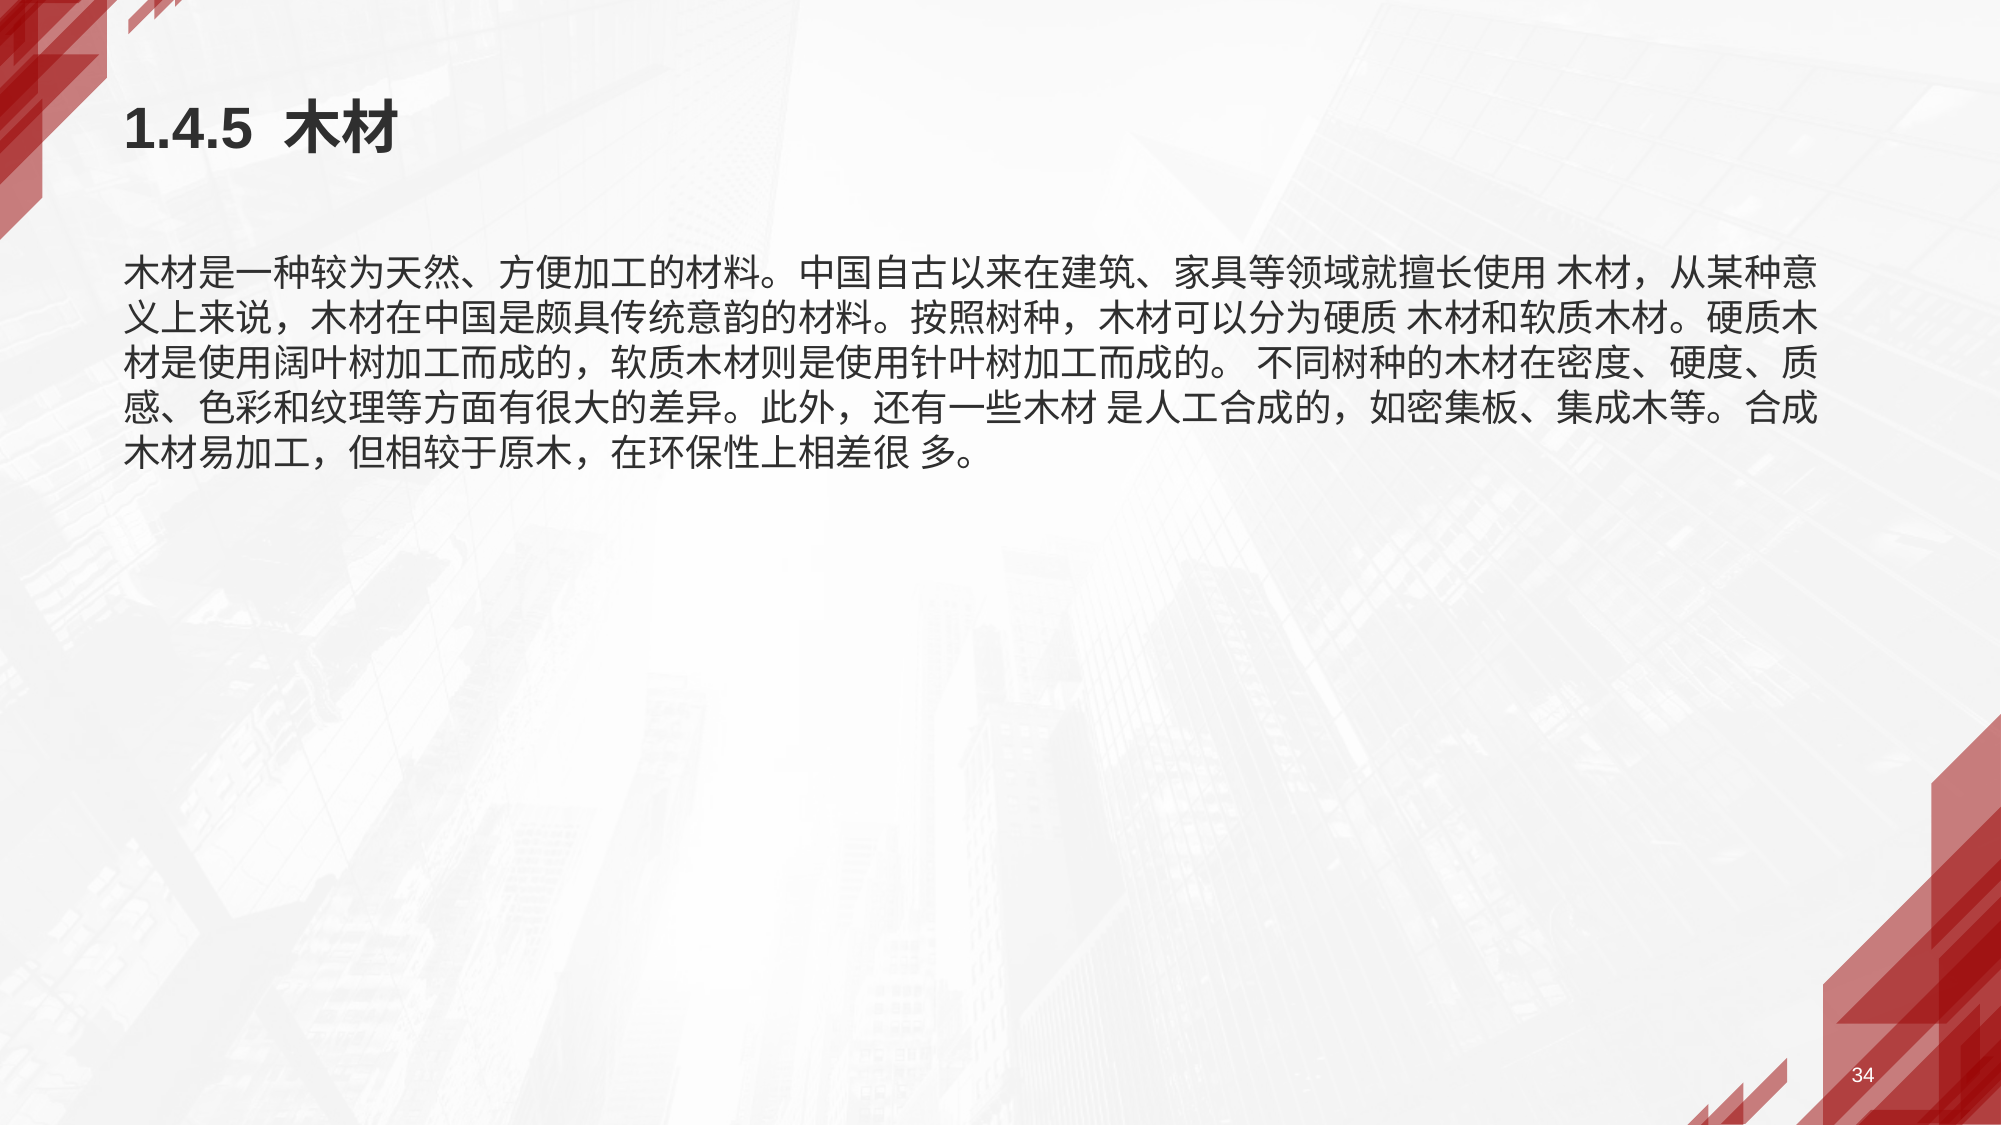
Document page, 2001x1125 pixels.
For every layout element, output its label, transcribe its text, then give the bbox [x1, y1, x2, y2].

title 1.4.5 木材 [108, 81, 1890, 169]
text_box 木材是一种较为天然、方便加工的材料。中国自古以来在建筑、家具等领域就擅长使用 木材，从某种意义上来说，木材在中国是颇具传统意韵的材料。按照树种，木材可以分为硬质 木材和软质木材。硬质木材是使用阔叶树加工而成的，软质木材则是使用针叶树加工而成的。 不同树种的木材在密度、硬度、质感、色彩和纹理等方面有很大的差异。此外，还有一些木材 是人工合成的，如密集板、集成木等。合成木材易加工，但相较于原木，在环保性上相差很 多。 [108, 241, 1867, 482]
slide_number 34 [1452, 1056, 1890, 1092]
